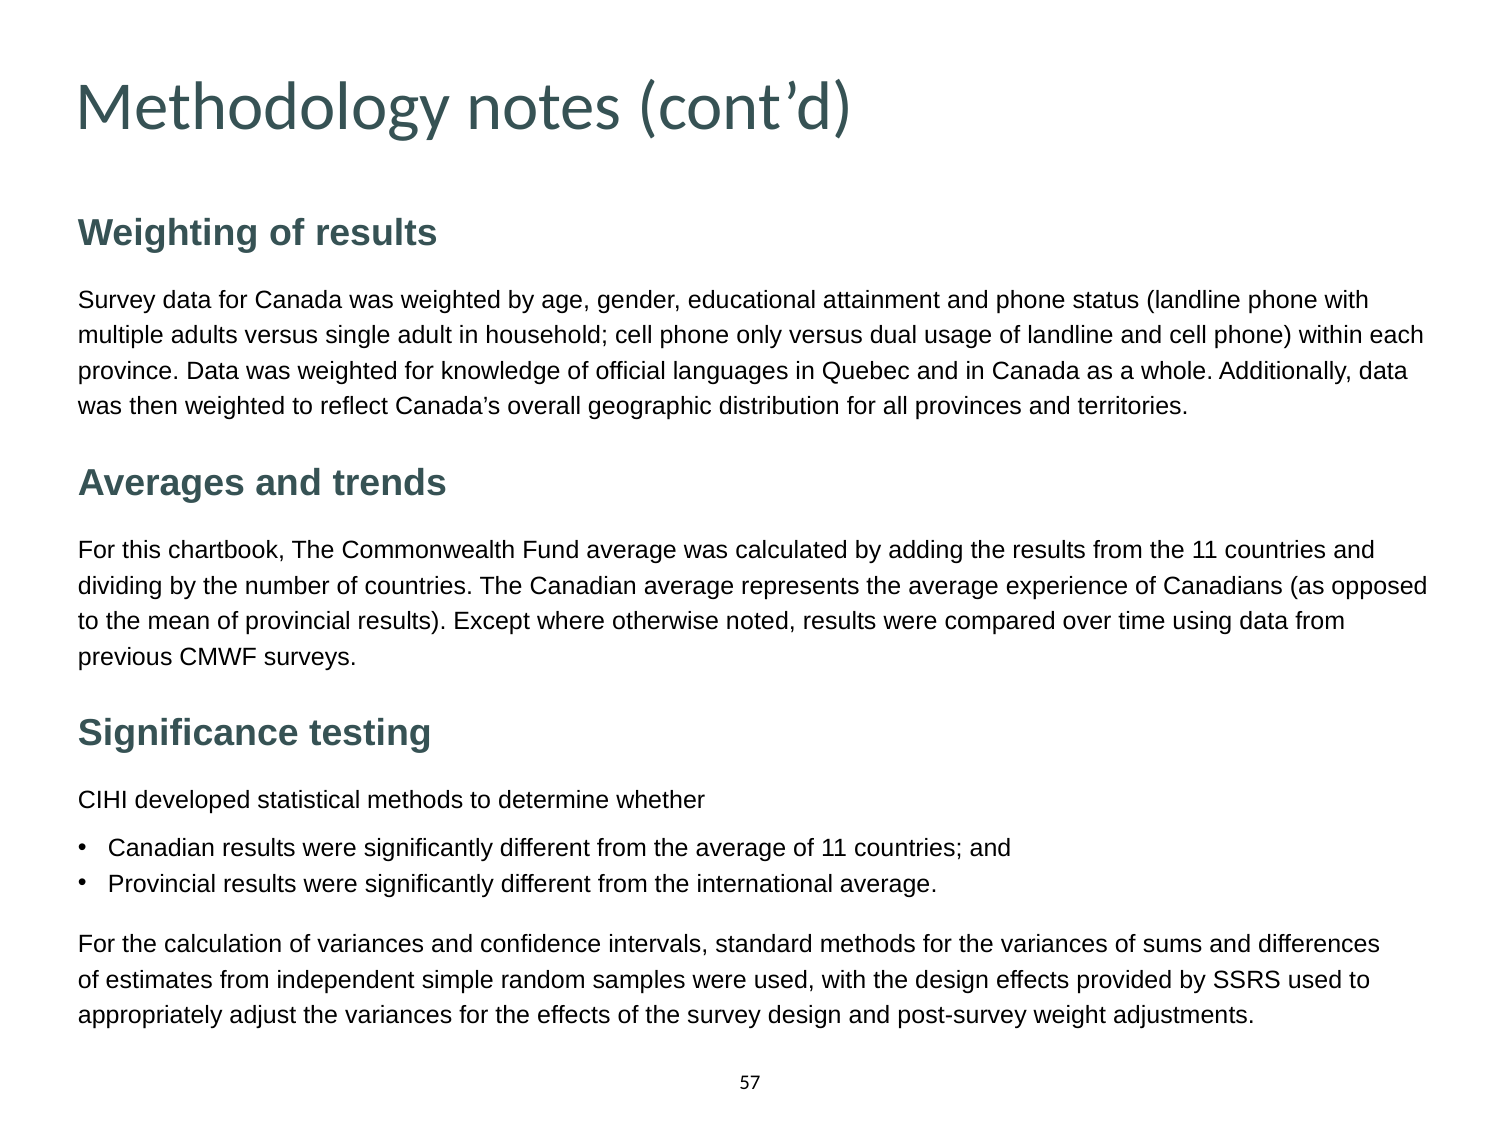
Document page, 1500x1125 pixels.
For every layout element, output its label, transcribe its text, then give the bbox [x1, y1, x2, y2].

title Methodology notes (cont’d) [60, 60, 1411, 152]
list Weighting of results Survey data for Canada was weighted by age, gender, educational attainment and phone status (landline phone with multiple adults versus single adult in household; cell phone only versus dual usage of landline and cell phone) within each province. Data was weighted for knowledge of official languages in Quebec and in Canada as a whole. Additionally, data was then weighted to reflect Canada’s overall geographic distribution for all provinces and territories. Averages and trends For this chartbook, The Commonwealth Fund average was calculated by adding the results from the 11 countries and dividing by the number of countries. The Canadian average represents the average experience of Canadians (as opposed to the mean of provincial results). Except where otherwise noted, results were compared over time using data from previous CMWF surveys. Significance testing CIHI developed statistical methods to determine whether Canadian results were significantly different from the average of 11 countries; and Provincial results were significantly different from the international average. For the calculation of variances and confidence intervals, standard methods for the variances of sums and differences of estimates from independent simple random samples were used, with the design effects provided by SSRS used to appropriately adjust the variances for the effects of the survey design and post-survey weight adjustments. [63, 208, 1447, 1125]
